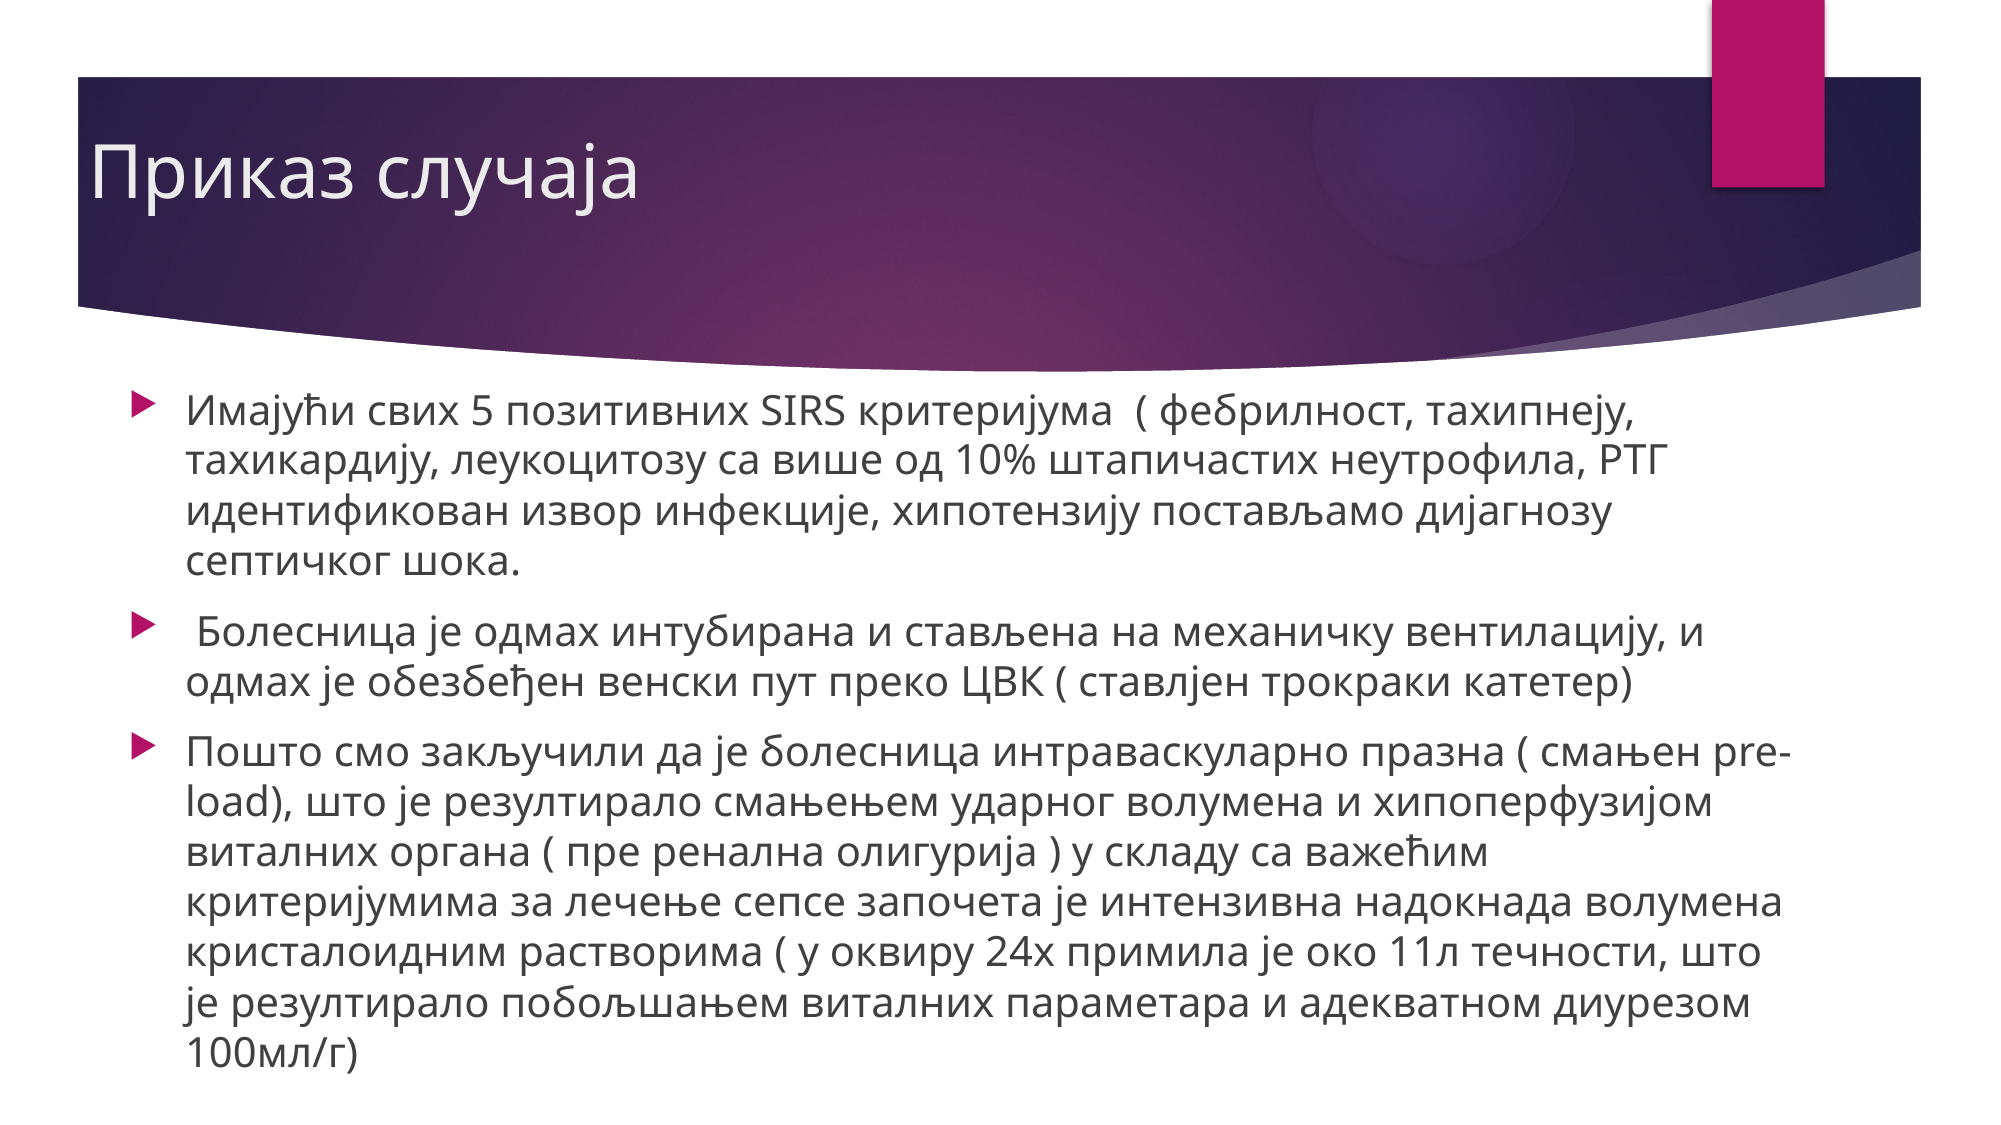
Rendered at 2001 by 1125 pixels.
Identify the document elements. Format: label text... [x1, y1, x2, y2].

list Имајући свих 5 позитивних SIRS критеријума ( фебрилност, тахипнеју, тахикардију, леукоцитозу са више од 10% штапичастих неутрофила, РТГ идентификован извор инфекције, хипотензију постављамо дијагнозу септичког шока. Болесница је одмах интубирана и стављена на механичку вентилацију, и одмах је обезбеђен венски пут преко ЦВК ( ставлјен трокраки катетер) Пошто смо закључили да је болесница интраваскуларно празна ( смањен pre-load), што је резултирало смањењем ударног волумена и хипоперфузијом виталних органа ( пре ренална олигурија ) у складу са важећим критеријумима за лечење сепсе започета је интензивна надокнада волумена кристалоидним растворима ( у оквиру 24х примила је око 11л течности, што је резултирало побољшањем виталних параметара и адекватном диурезом 100мл/г) [113, 375, 1821, 928]
title Приказ случаја [73, 103, 1862, 233]
